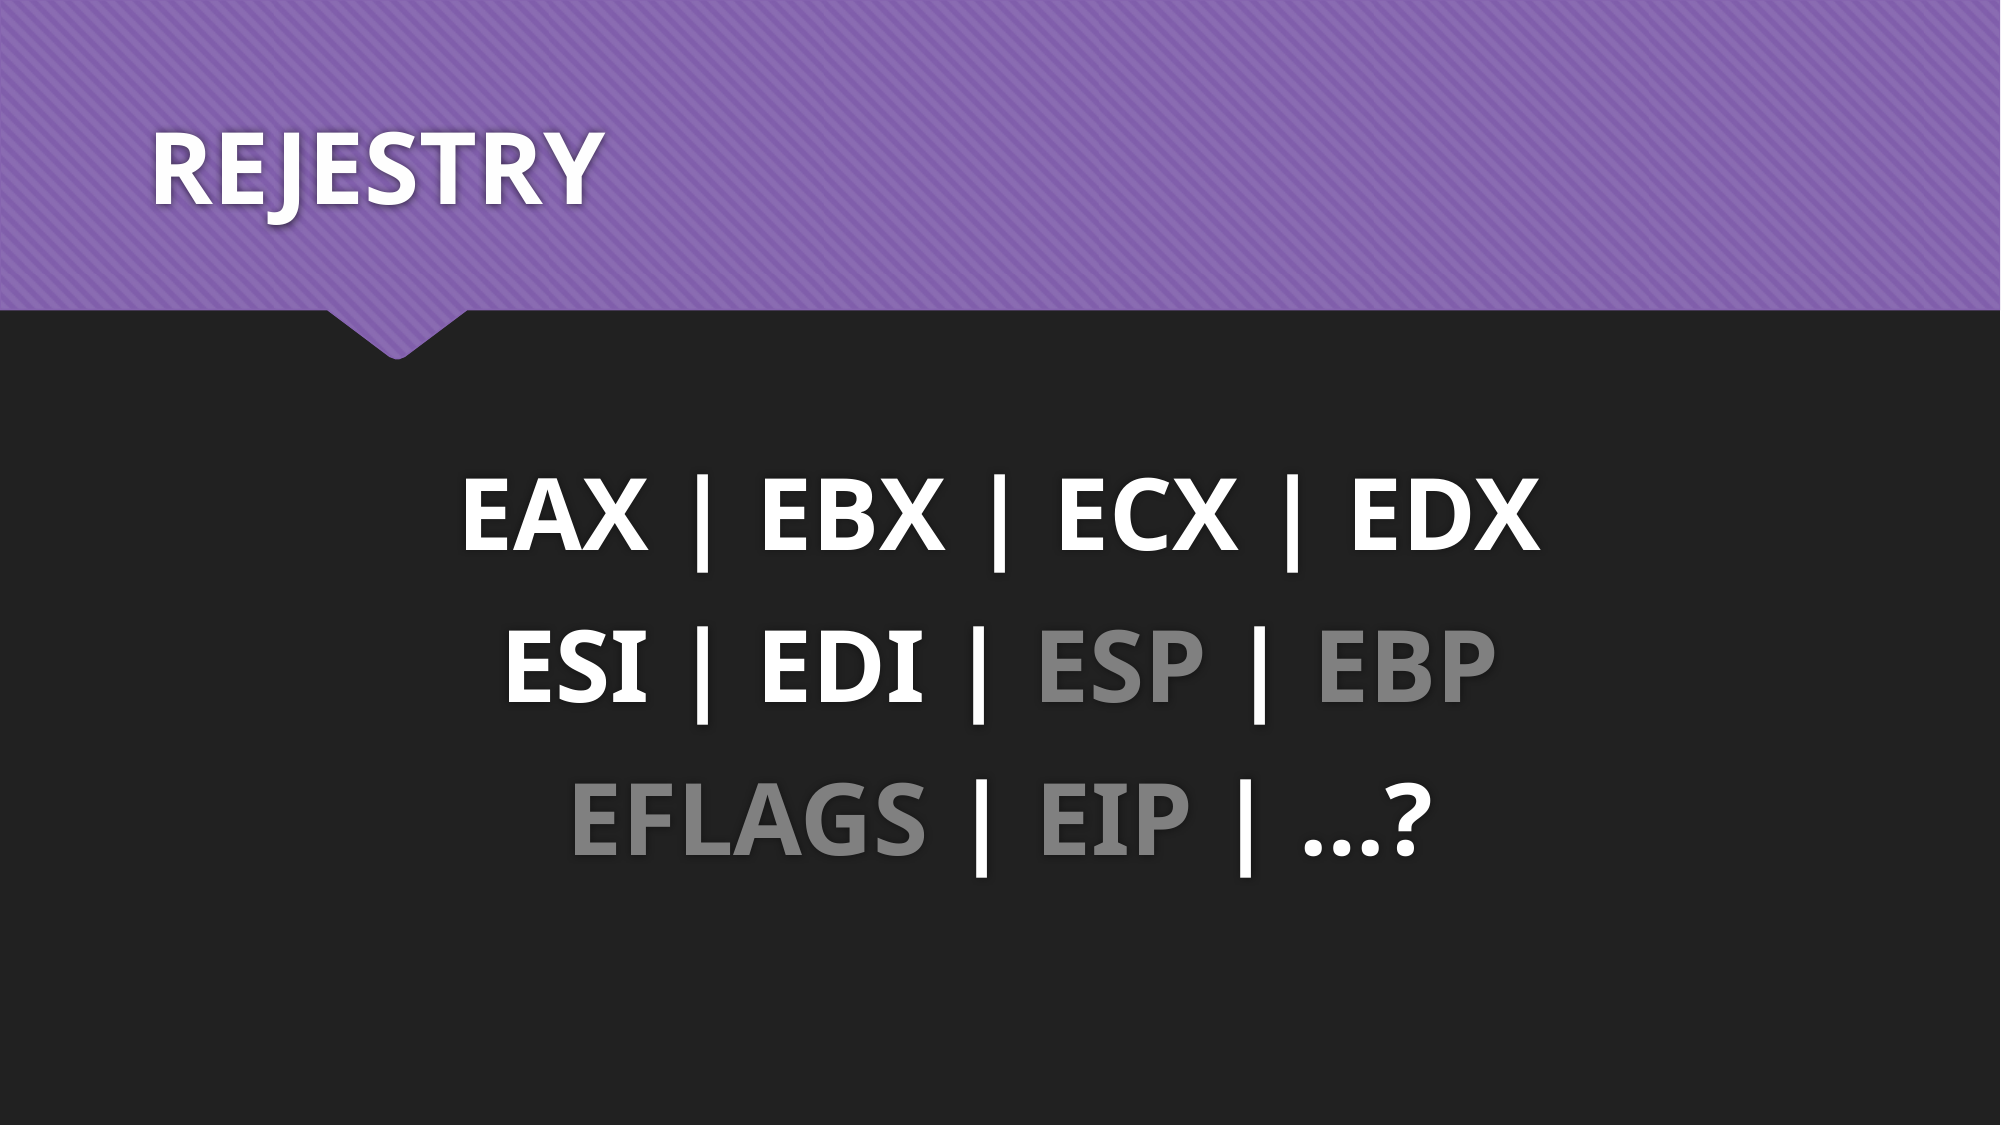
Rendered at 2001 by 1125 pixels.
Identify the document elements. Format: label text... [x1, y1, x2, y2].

title REJESTRY [132, 73, 1868, 233]
list EAX | EBX | ECX | EDX ESI | EDI | ESP | EBP EFLAGS | EIP | …? [134, 364, 1866, 962]
